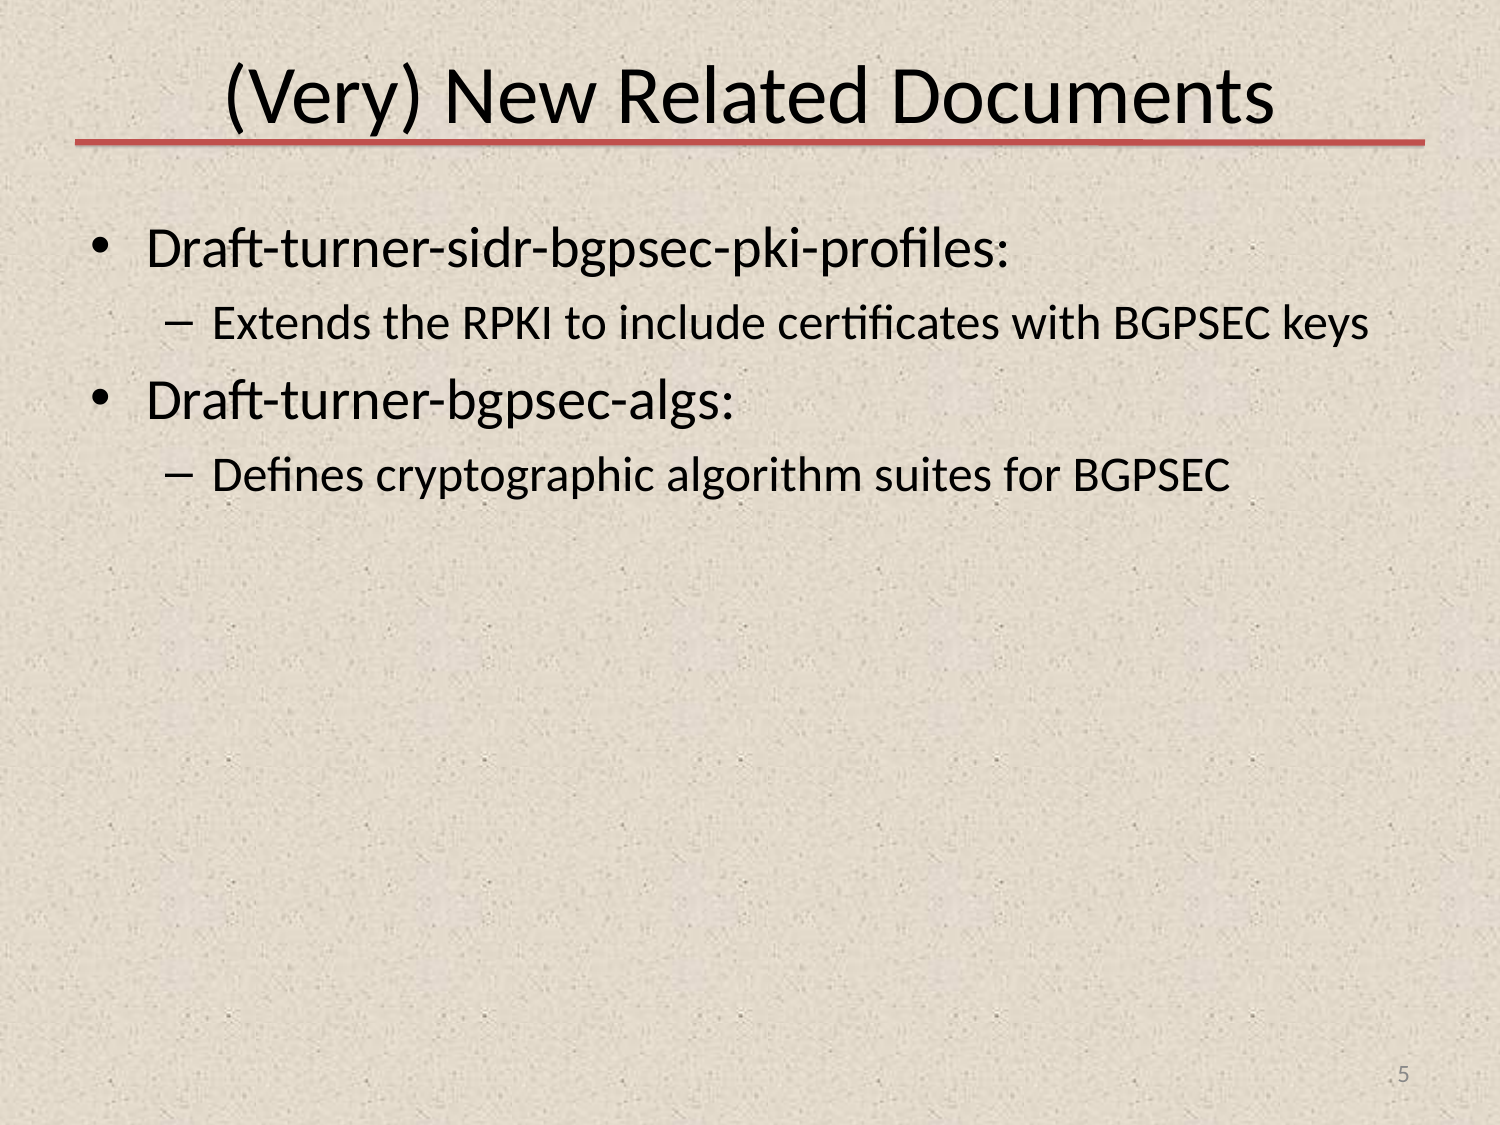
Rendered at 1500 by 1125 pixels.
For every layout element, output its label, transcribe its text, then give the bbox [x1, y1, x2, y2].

list Draft-turner-sidr-bgpsec-pki-profiles: Extends the RPKI to include certificates with BGPSEC keys Draft-turner-bgpsec-algs: Defines cryptographic algorithm suites for BGPSEC [74, 201, 1426, 1006]
slide_number 5 [1074, 1042, 1425, 1103]
title (Very) New Related Documents [74, 38, 1426, 143]
picture [0, 0, 1500, 1125]
